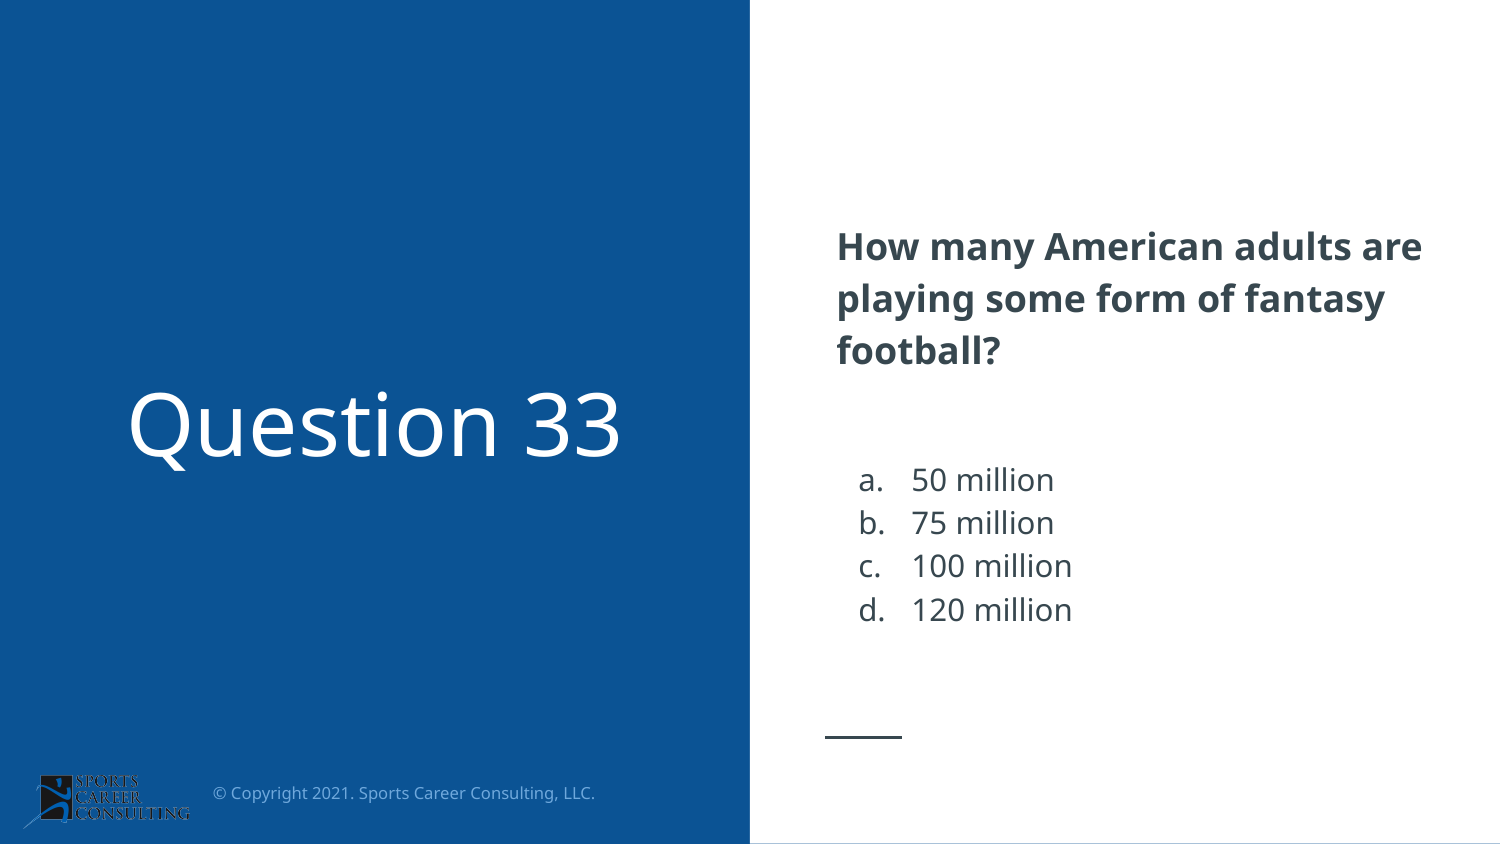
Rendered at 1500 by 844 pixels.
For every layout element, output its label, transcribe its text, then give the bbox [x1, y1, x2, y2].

text_box © Copyright 2021. Sports Career Consulting, LLC. [197, 767, 750, 838]
title Question 33 [43, 298, 708, 546]
picture [22, 774, 190, 829]
list How many American adults are playing some form of fantasy football? 50 million 75 million 100 million 120 million [821, 118, 1486, 725]
